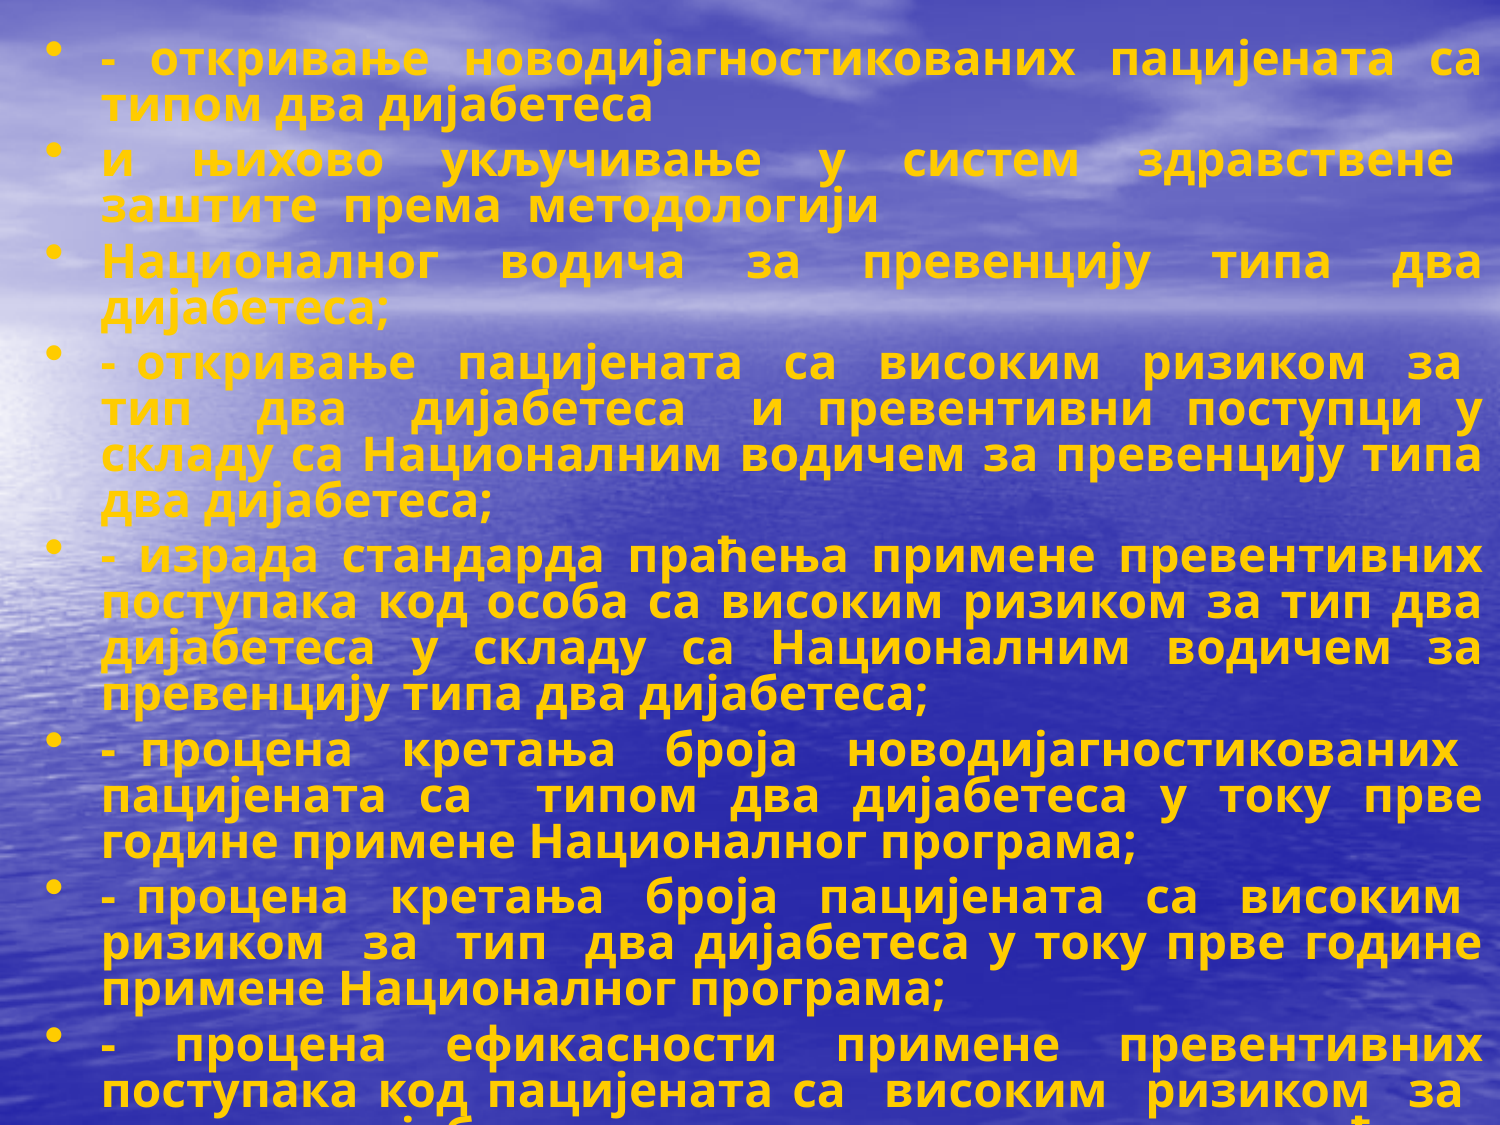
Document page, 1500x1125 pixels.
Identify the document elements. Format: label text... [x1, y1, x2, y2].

list - откривање новодијагностикованих пацијената са типом два дијабетеса и њихово укључивање у систем здравствене заштите према методологији Националног водича за превенцију типа два дијабетеса; - откривање пацијената са високим ризиком за тип два дијабетеса и превентивни поступци у складу са Националним водичем за превенцију типа два дијабетеса; - израда стандарда праћења примене превентивних поступака код особа са високим ризиком за тип два дијабетеса у складу са Националним водичем за превенцију типа два дијабетеса; - процена кретања броја новодијагностикованих пацијената са типом два дијабетеса у току прве године примене Националног програма; - процена кретања броја пацијената са високим ризиком за тип два дијабетеса у току прве године примене Националног програма; - процена ефикасности примене превентивних поступака код пацијената са високим ризиком за тип два дијабетеса у току прве године спровођења Националног програма. [29, 30, 1500, 1125]
